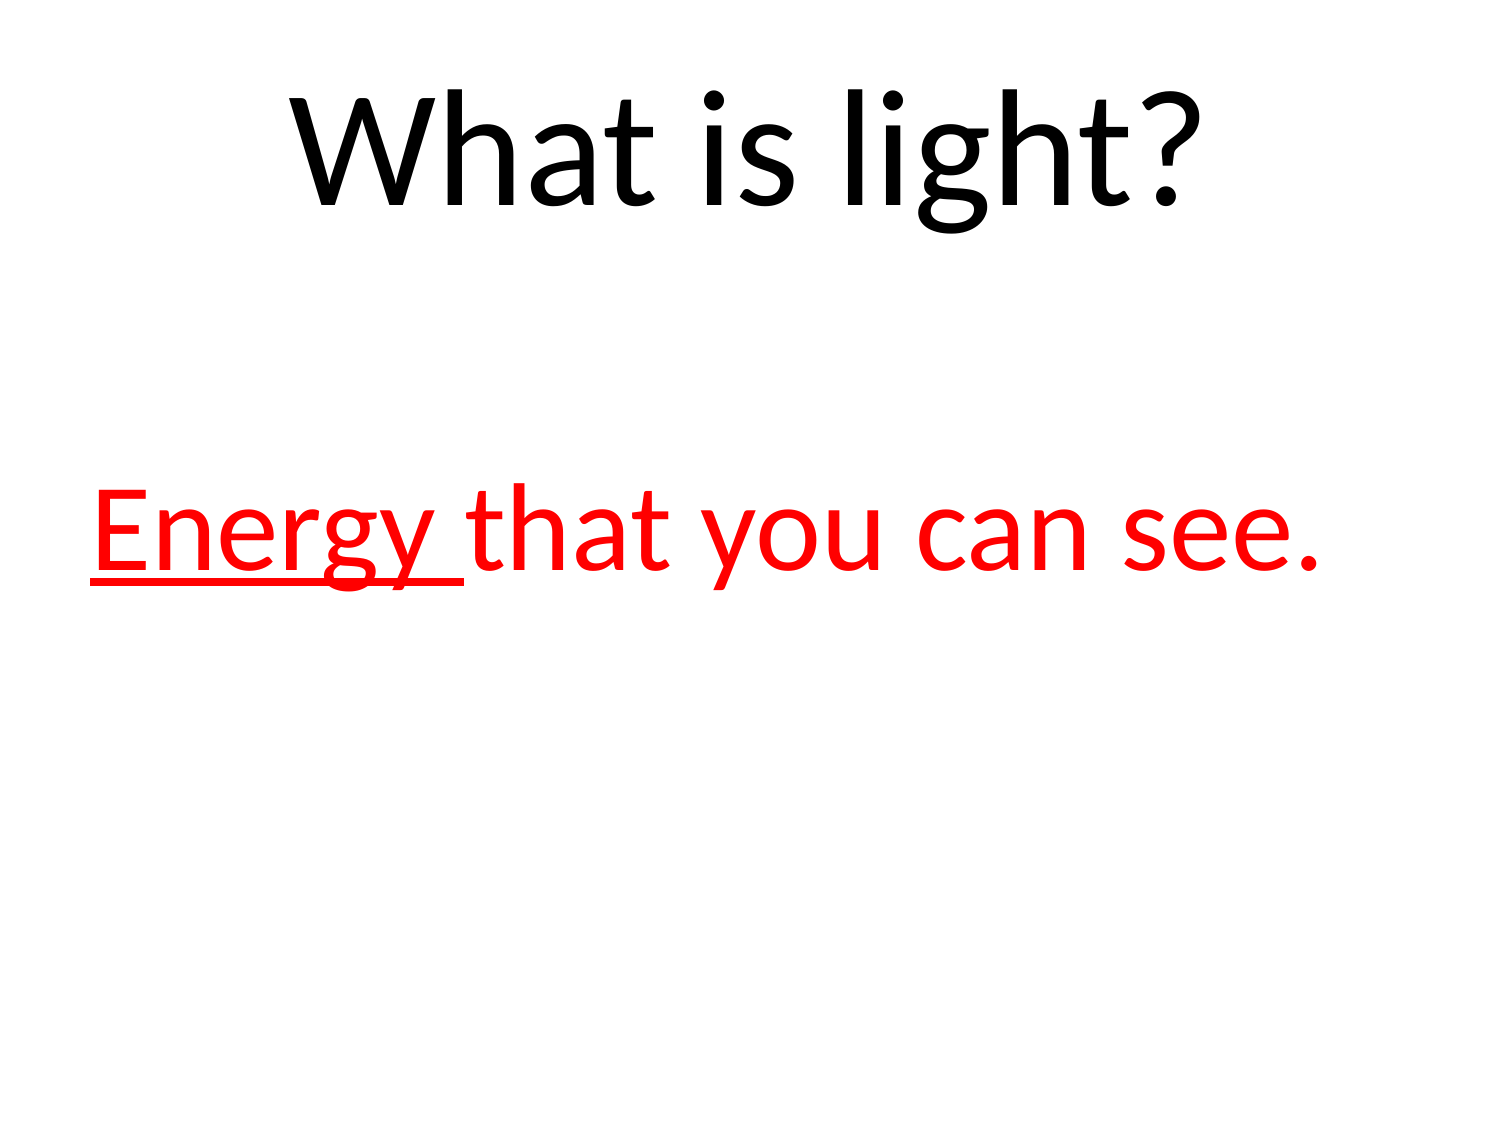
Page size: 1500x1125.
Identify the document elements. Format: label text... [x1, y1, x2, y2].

list Energy that you can see. [75, 262, 1425, 1005]
title What is light? [75, 45, 1425, 233]
